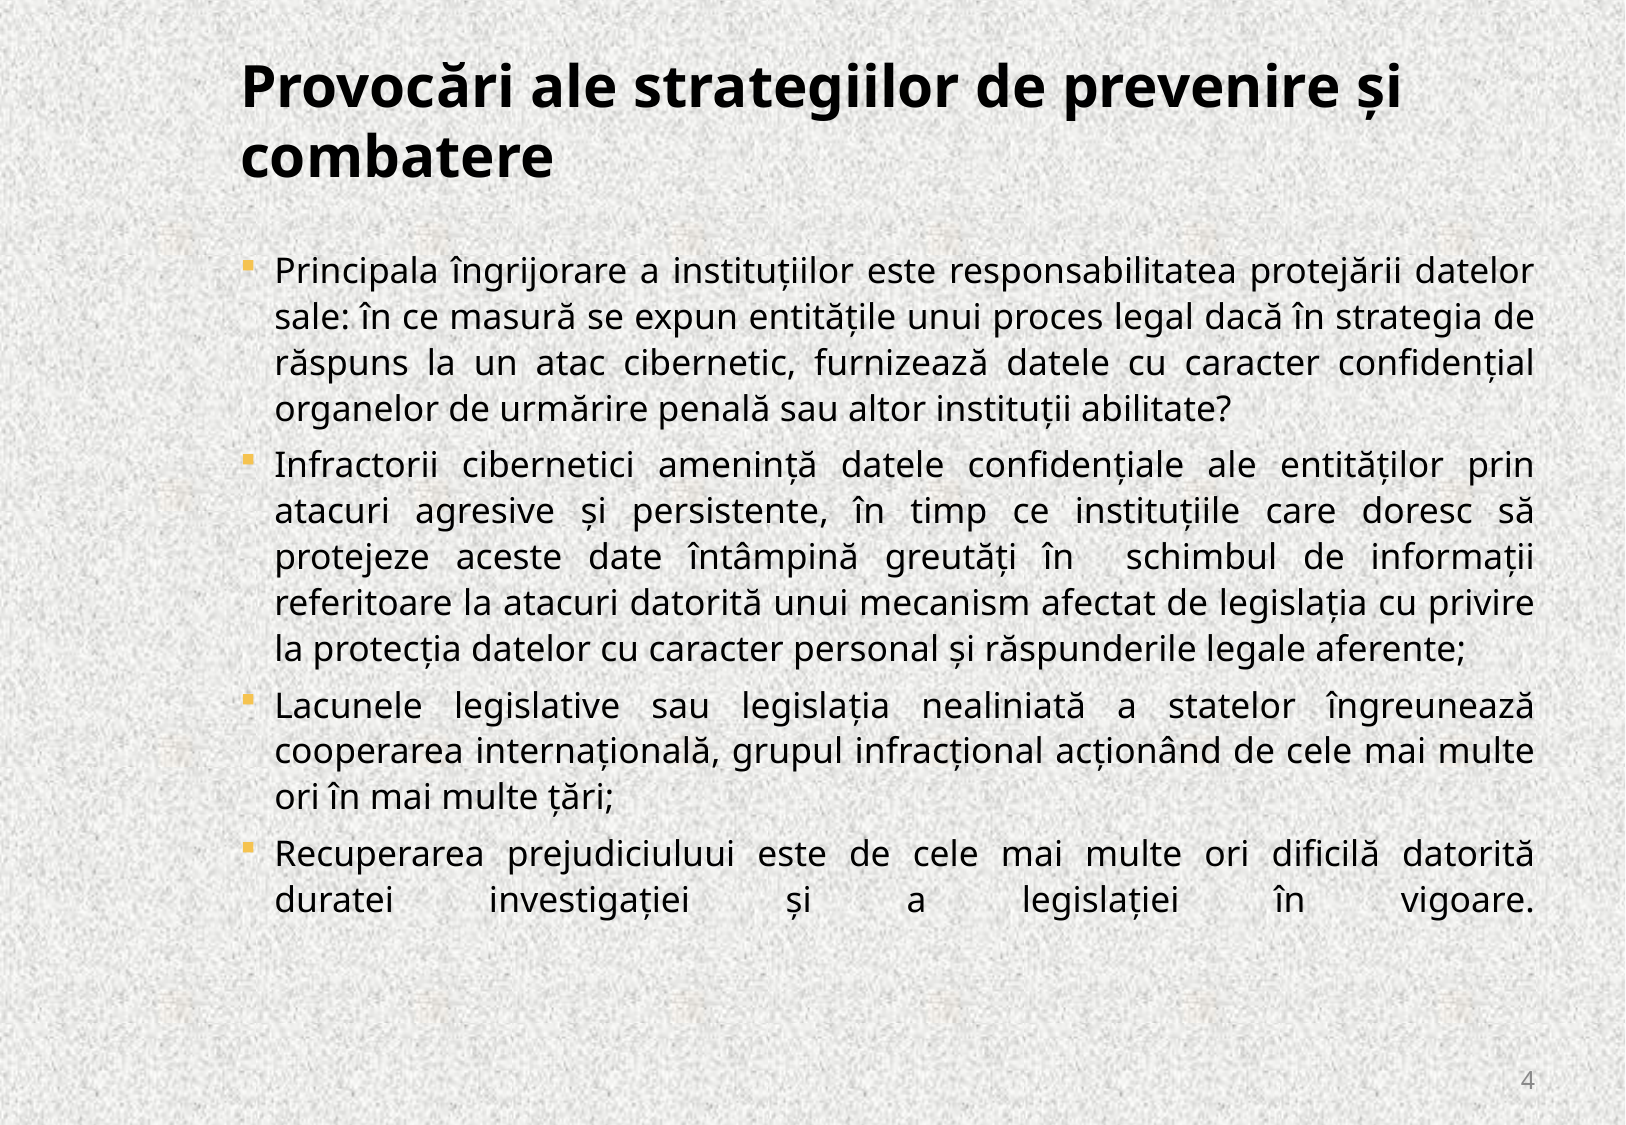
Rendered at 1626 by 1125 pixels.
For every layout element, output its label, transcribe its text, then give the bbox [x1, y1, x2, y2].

slide_number 4 [1475, 1051, 1550, 1112]
list Principala îngrijorare a instituțiilor este responsabilitatea protejării datelor sale: în ce masură se expun entitățile unui proces legal dacă în strategia de răspuns la un atac cibernetic, furnizează datele cu caracter confidențial organelor de urmărire penală sau altor instituții abilitate? Infractorii cibernetici amenință datele confidențiale ale entităților prin atacuri agresive și persistente, în timp ce instituțiile care doresc să protejeze aceste date întâmpină greutăți în schimbul de informații referitoare la atacuri datorită unui mecanism afectat de legislația cu privire la protecția datelor cu caracter personal și răspunderile legale aferente; Lacunele legislative sau legislația nealiniată a statelor îngreunează cooperarea internațională, grupul infracțional acționând de cele mai multe ori în mai multe țări; Recuperarea prejudiciuluui este de cele mai multe ori dificilă datorită duratei investigației și a legislației în vigoare. [225, 237, 1550, 1000]
title Provocări ale strategiilor de prevenire și combatere [225, 53, 1552, 186]
picture [0, 0, 1626, 1125]
